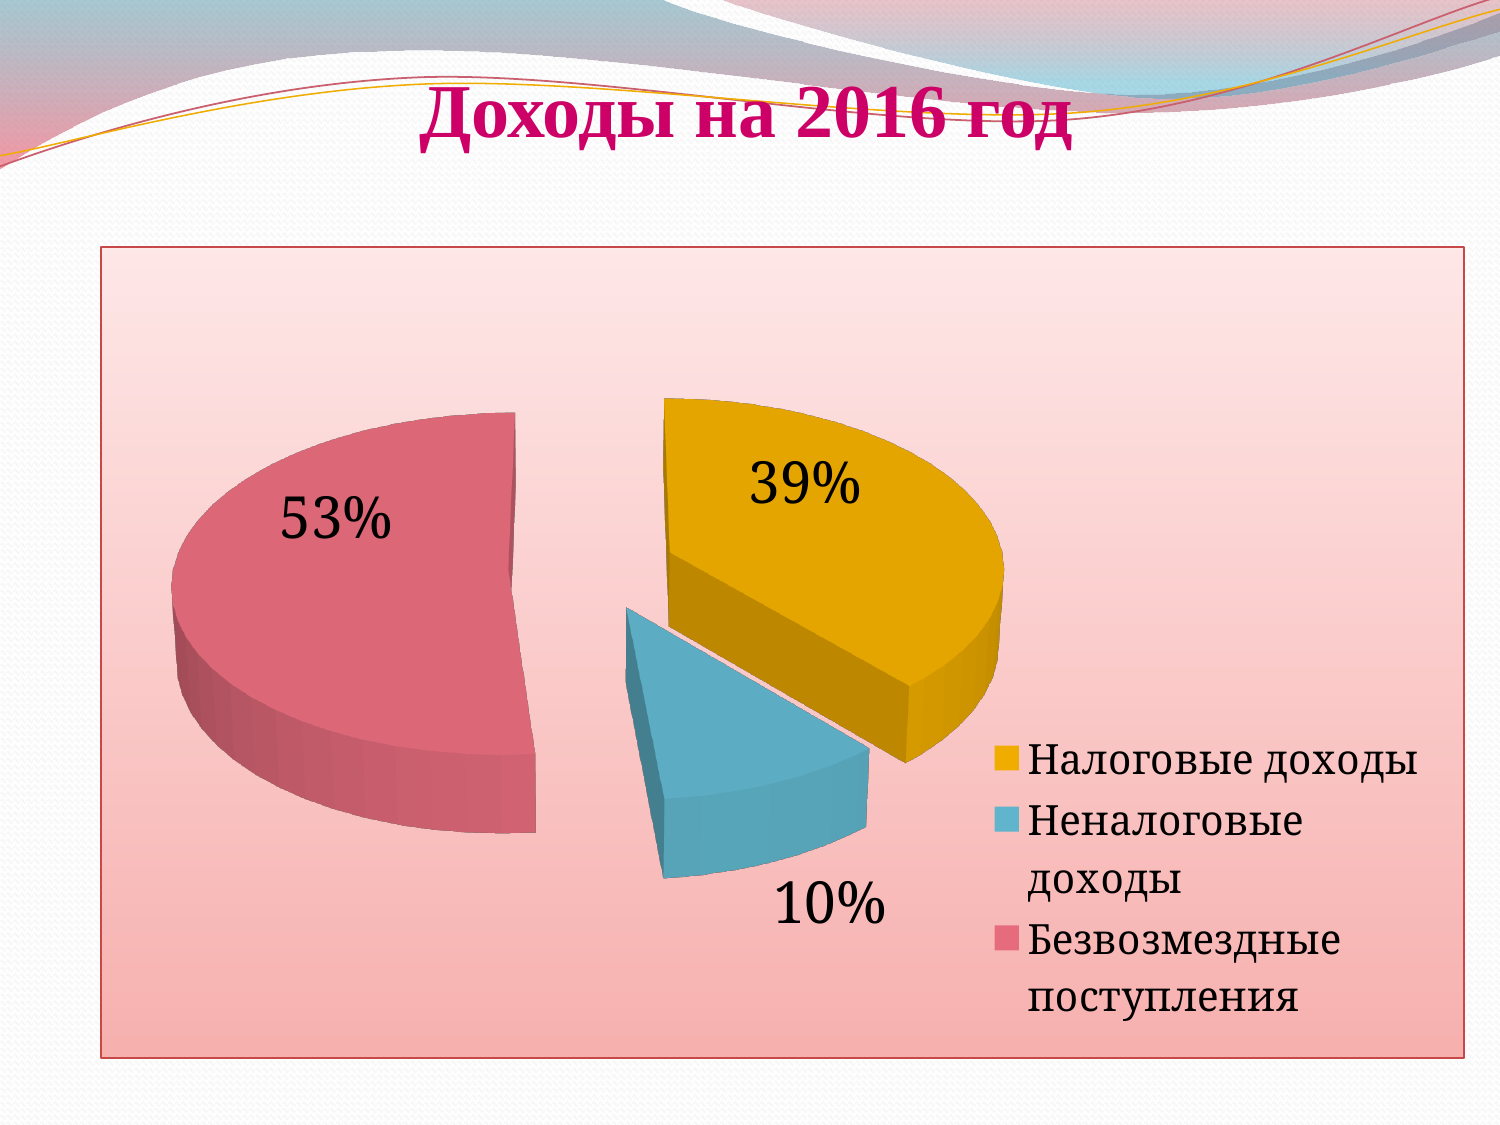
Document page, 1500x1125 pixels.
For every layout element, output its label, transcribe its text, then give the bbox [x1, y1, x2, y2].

chart [58, 245, 1466, 1060]
title Доходы на 2016 год [75, 52, 1418, 153]
